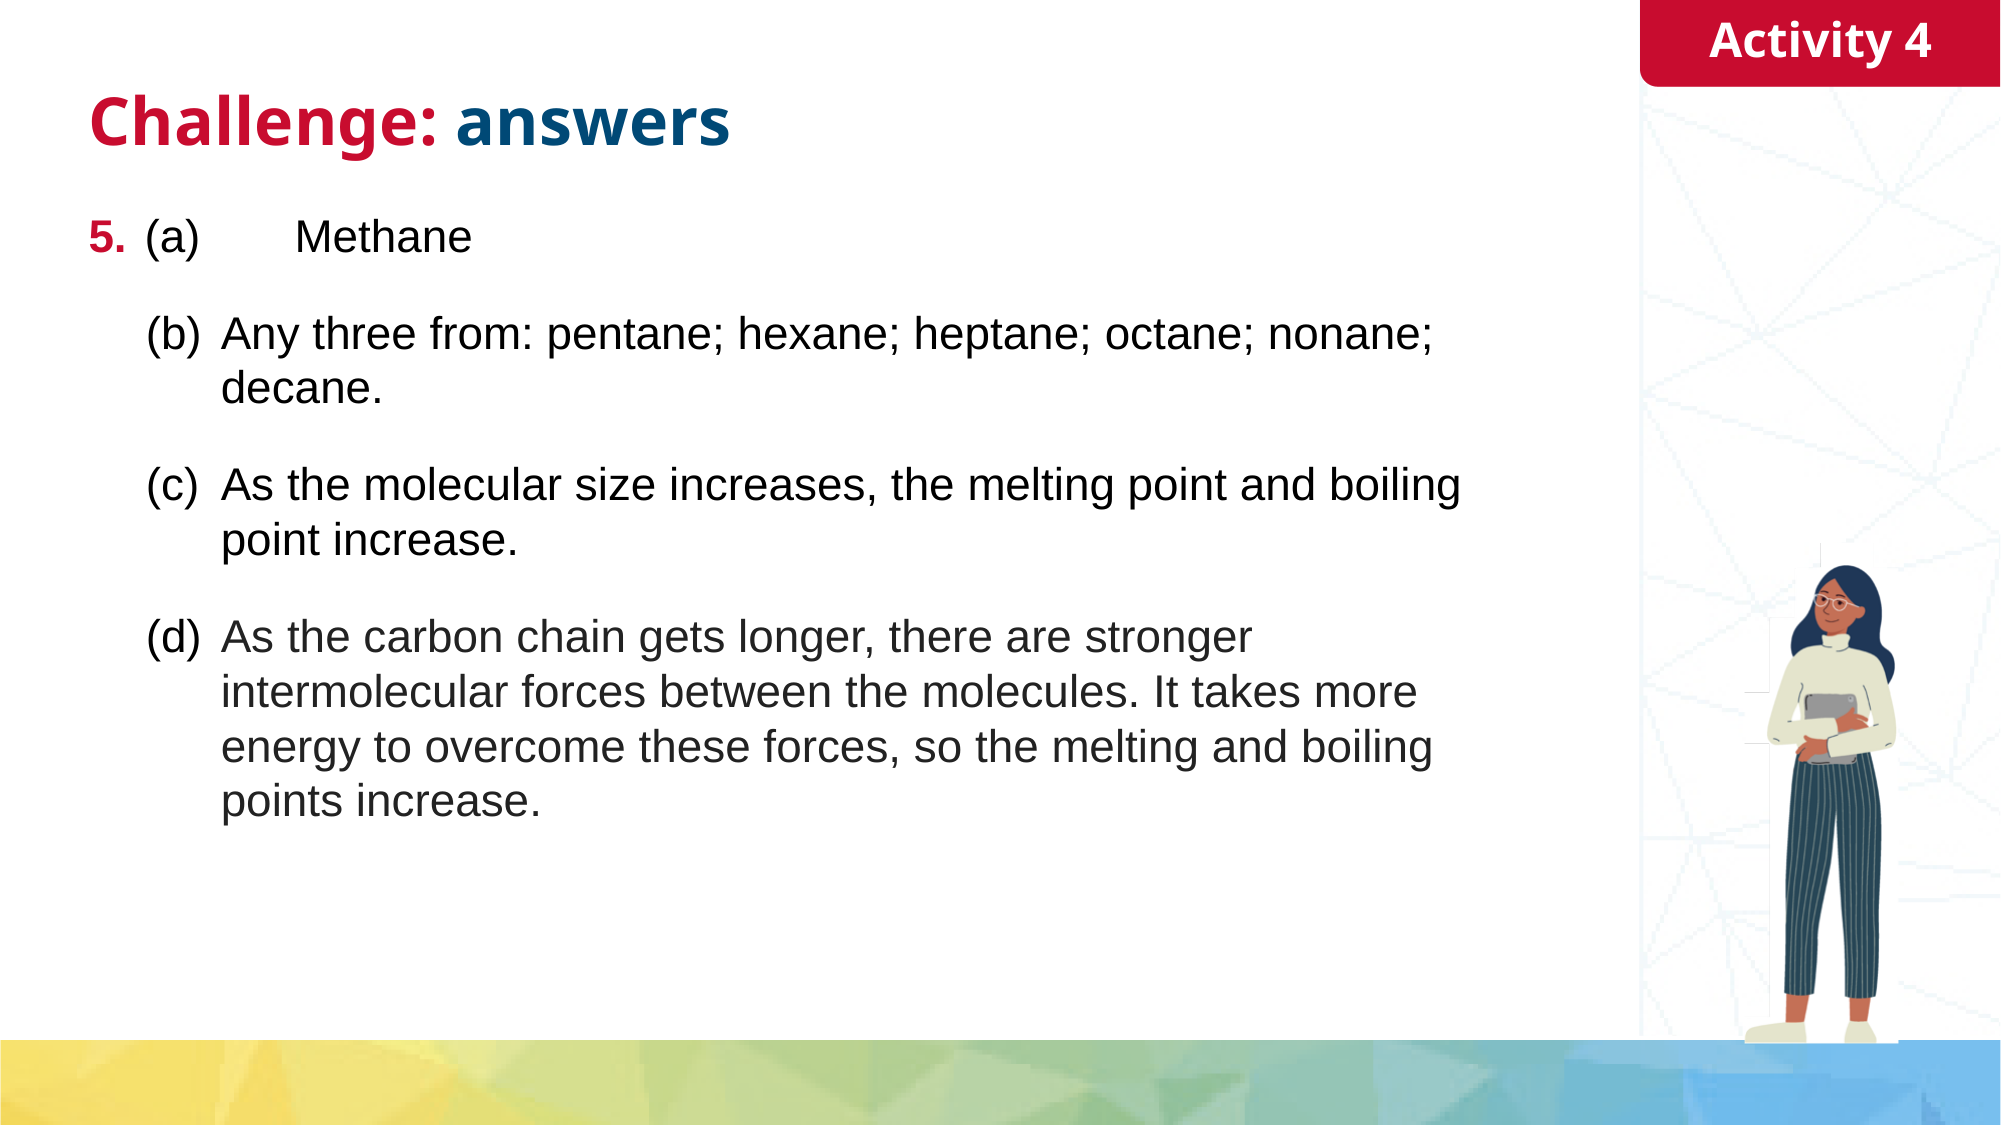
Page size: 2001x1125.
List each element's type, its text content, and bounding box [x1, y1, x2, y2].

picture [0, 0, 2001, 1125]
list 5. (a) Methane (b) Any three from: pentane; hexane; heptane; octane; nonane; decane. (c) As the molecular size increases, the melting point and boiling point increase. (d) As the carbon chain gets longer, there are stronger intermolecular forces between the molecules. It takes more energy to overcome these forces, so the melting and boiling points increase. [88, 206, 1544, 890]
title Challenge: answers [88, 88, 1566, 161]
